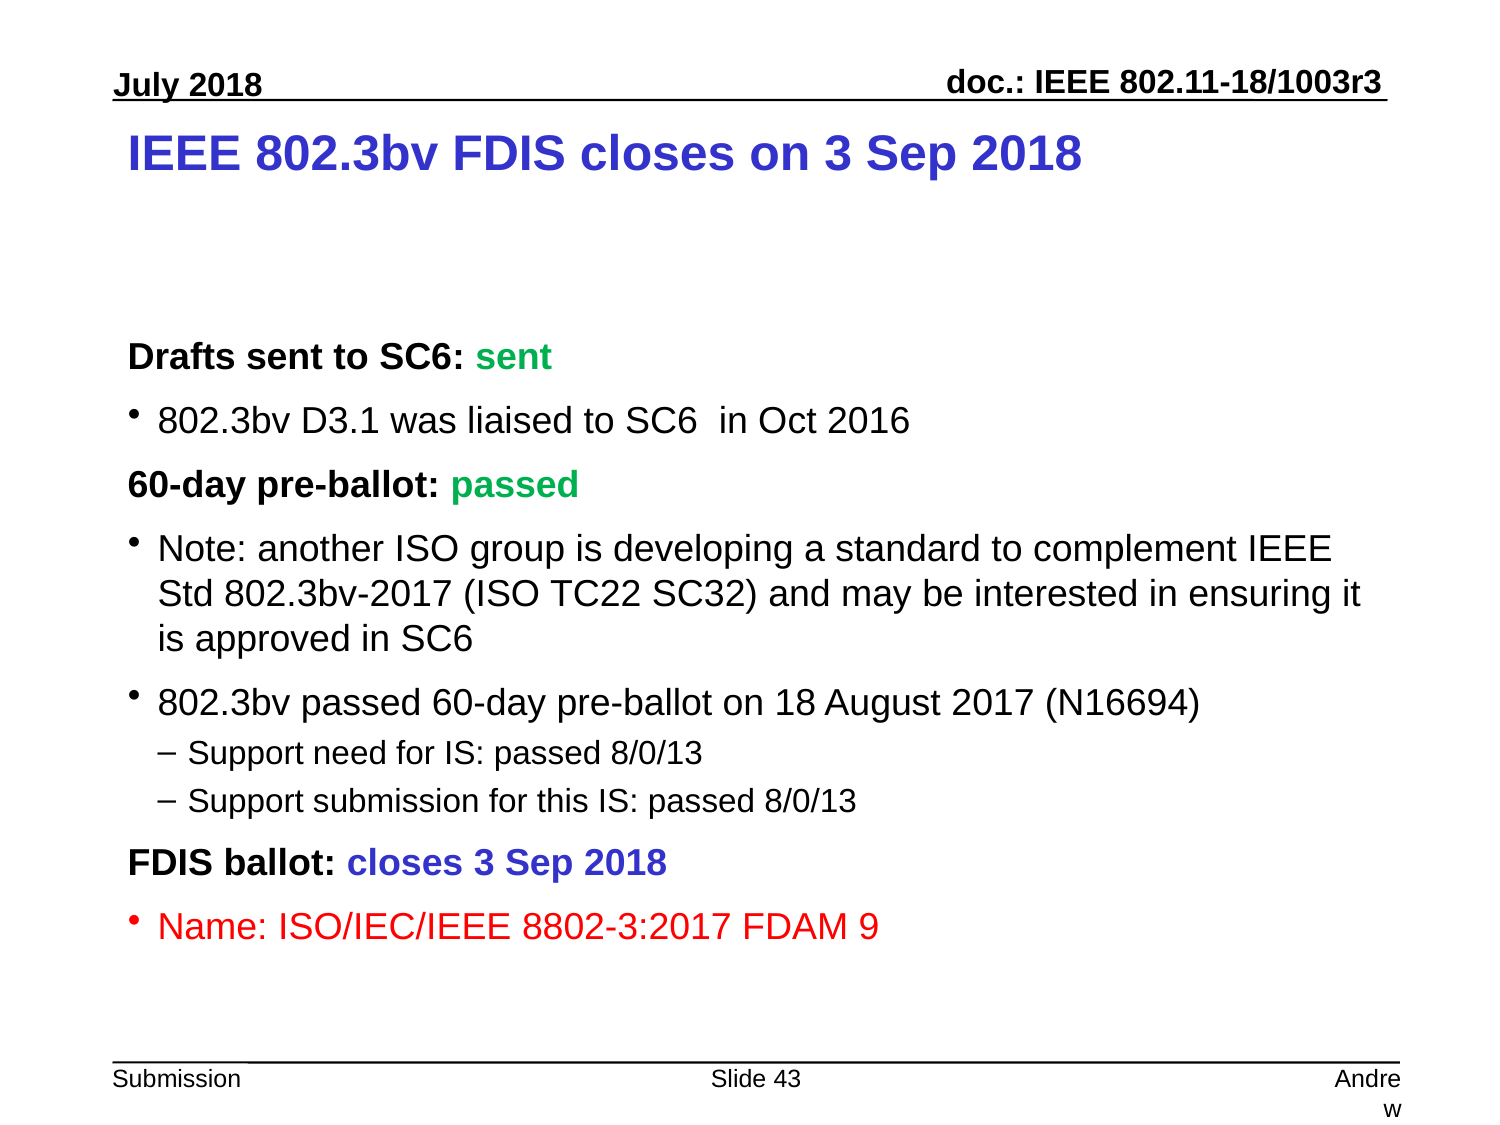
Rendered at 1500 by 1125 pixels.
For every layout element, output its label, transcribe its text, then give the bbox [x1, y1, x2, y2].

list Drafts sent to SC6: sent 802.3bv D3.1 was liaised to SC6 in Oct 2016 60-day pre-ballot: passed Note: another ISO group is developing a standard to complement IEEE Std 802.3bv-2017 (ISO TC22 SC32) and may be interested in ensuring it is approved in SC6 802.3bv passed 60-day pre-ballot on 18 August 2017 (N16694) Support need for IS: passed 8/0/13 Support submission for this IS: passed 8/0/13 FDIS ballot: closes 3 Sep 2018 Name: ISO/IEC/IEEE 8802-3:2017 FDAM 9 [112, 324, 1388, 1000]
footer Andrew Myles, Cisco [1320, 1061, 1402, 1093]
title IEEE 802.3bv FDIS closes on 3 Sep 2018 [112, 112, 1388, 288]
slide_number Slide 43 [709, 1061, 803, 1093]
